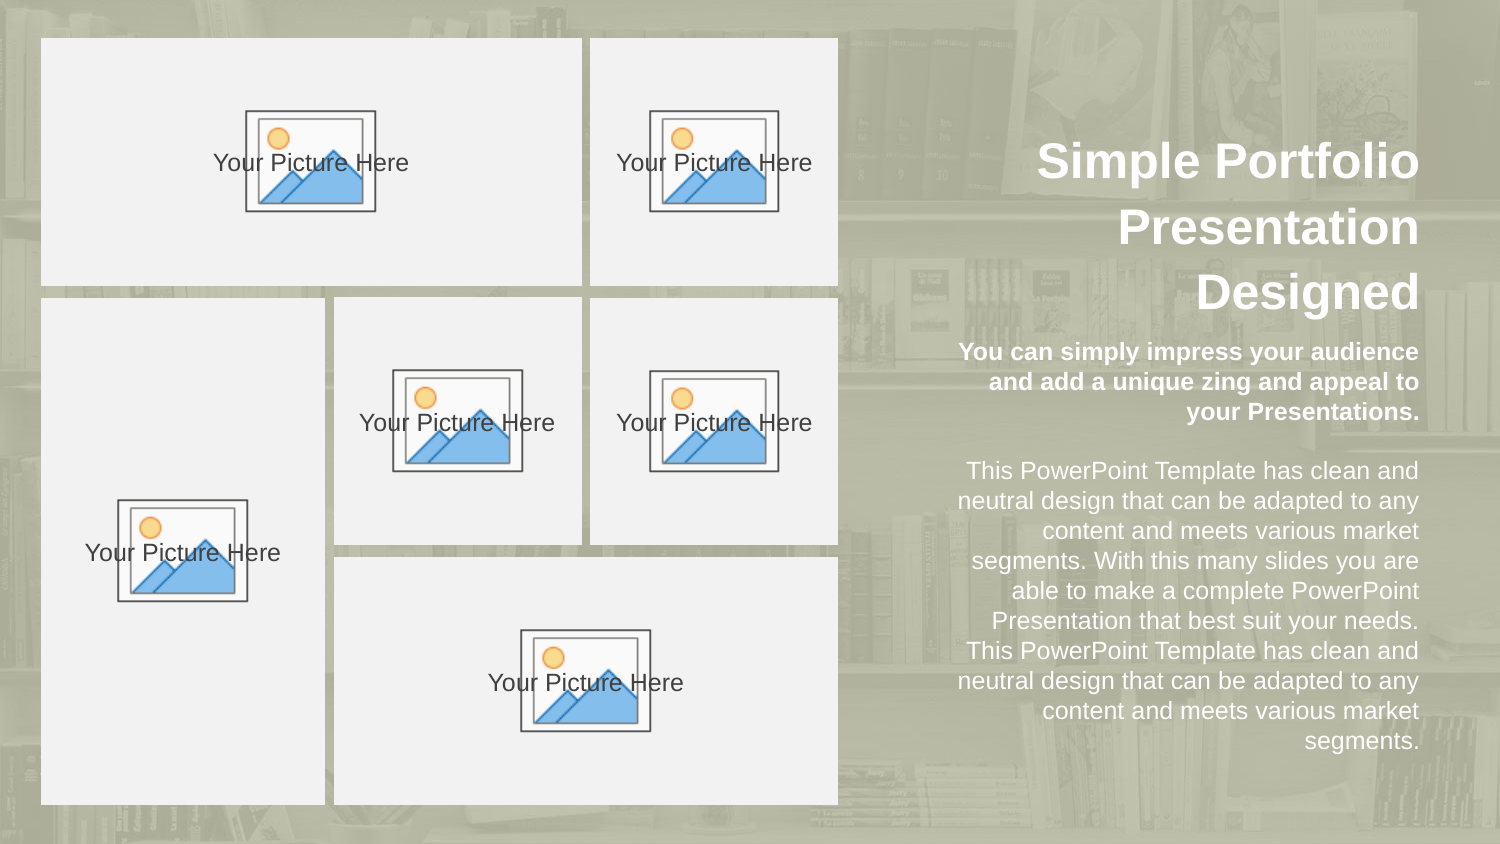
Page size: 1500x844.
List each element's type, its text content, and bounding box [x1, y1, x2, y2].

text_box This PowerPoint Template has clean and neutral design that can be adapted to any content and meets various market segments. With this many slides you are able to make a complete PowerPoint Presentation that best suit your needs. This PowerPoint Template has clean and neutral design that can be adapted to any content and meets various market segments. [915, 447, 1436, 762]
text_box You can simply impress your audience and add a unique zing and appeal to your Presentations. [915, 328, 1436, 433]
picture [0, 0, 1500, 844]
text_box Simple Portfolio Presentation Designed [909, 93, 1436, 349]
